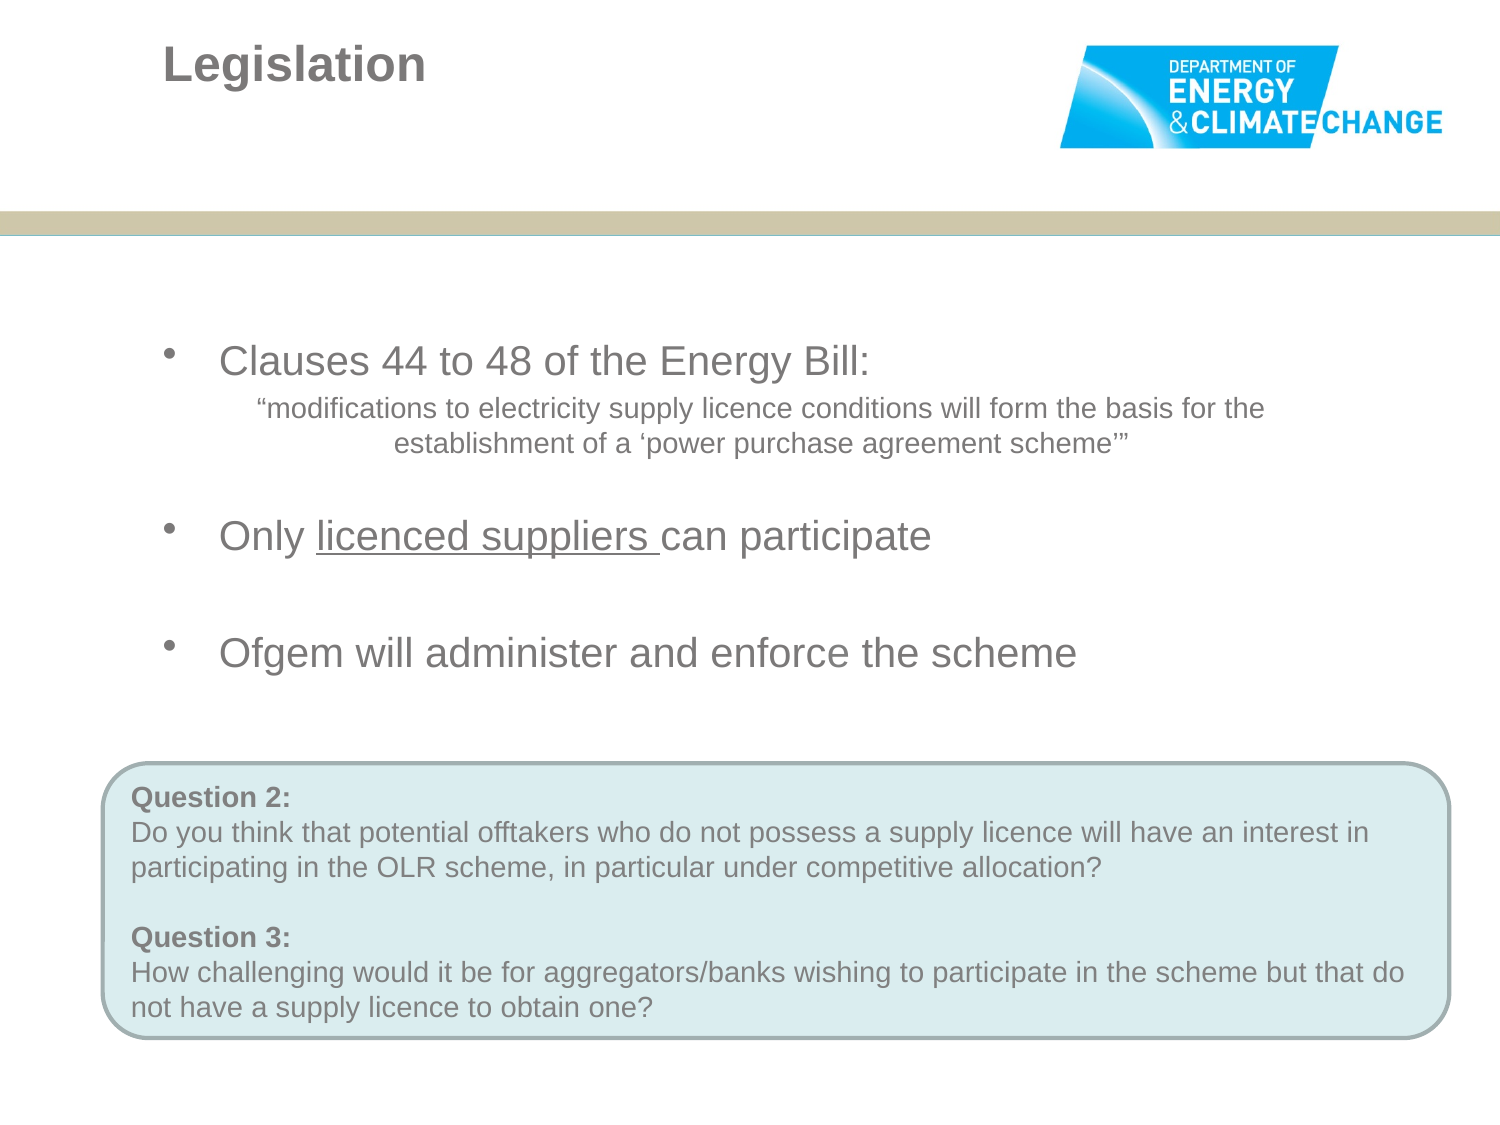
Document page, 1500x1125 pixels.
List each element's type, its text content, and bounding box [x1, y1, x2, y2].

picture [0, 0, 1500, 236]
list Clauses 44 to 48 of the Energy Bill: “modifications to electricity supply licence conditions will form the basis for the establishment of a ‘power purchase agreement scheme’” Only licenced suppliers can participate Ofgem will administer and enforce the scheme [147, 326, 1377, 761]
text_box Question 2: Do you think that potential offtakers who do not possess a supply licence will have an interest in participating in the OLR scheme, in particular under competitive allocation? Question 3: How challenging would it be for aggregators/banks wishing to participate in the scheme but that do not have a supply licence to obtain one? [100, 761, 1452, 1041]
title Legislation [147, 23, 1034, 107]
